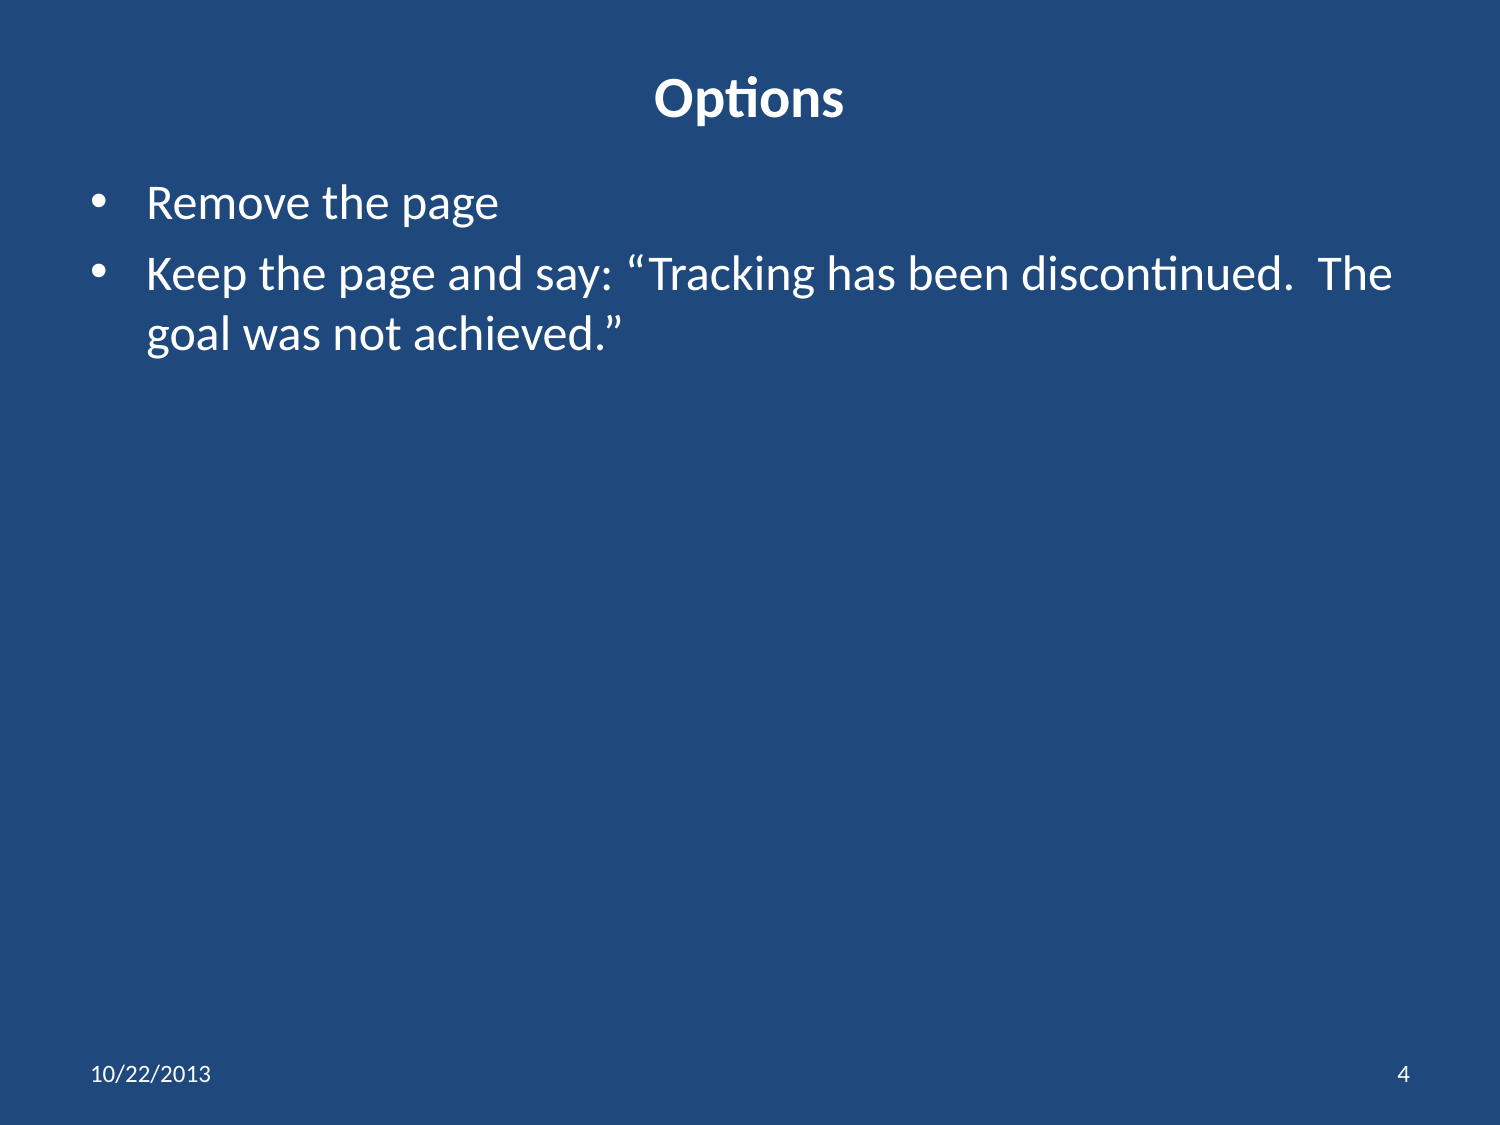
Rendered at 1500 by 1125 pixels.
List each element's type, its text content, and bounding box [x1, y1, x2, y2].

title Options [75, 24, 1425, 162]
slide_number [75, 1042, 425, 1103]
list Remove the page Keep the page and say: “Tracking has been discontinued. The goal was not achieved.” [75, 162, 1425, 1025]
slide_number 4 [1074, 1042, 1425, 1103]
